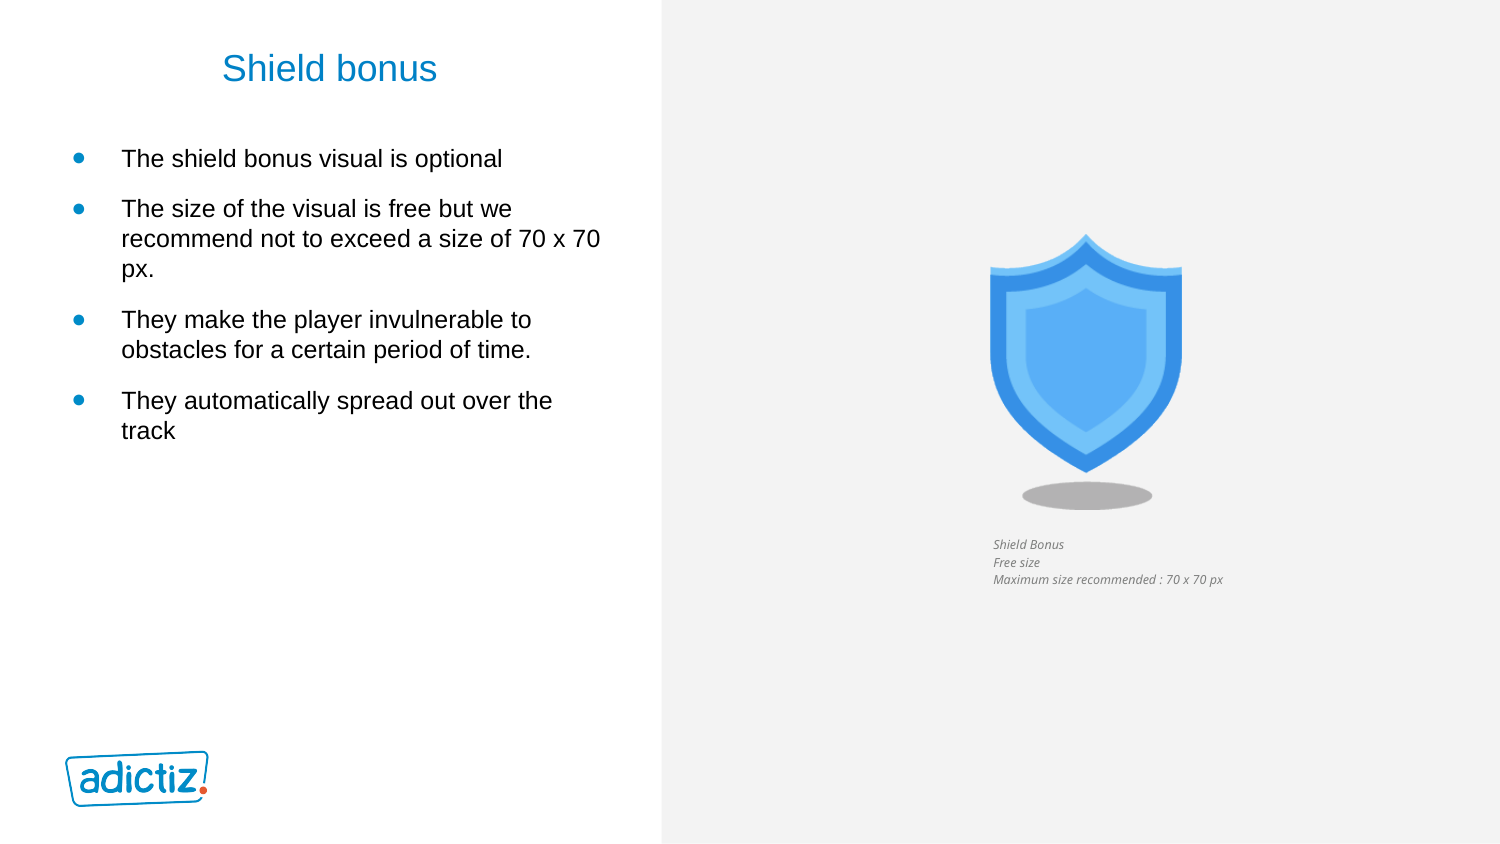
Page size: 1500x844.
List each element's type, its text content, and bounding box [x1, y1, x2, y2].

picture [59, 748, 214, 810]
list The shield bonus visual is optional The size of the visual is free but we recommend not to exceed a size of 70 x 70 px. They make the player invulnerable to obstacles for a certain period of time. They automatically spread out over the track [31, 127, 629, 704]
title Shield bonus [31, 0, 629, 127]
picture [990, 234, 1182, 511]
text_box Shield Bonus Free size Maximum size recommended : 70 x 70 px [978, 512, 1257, 610]
